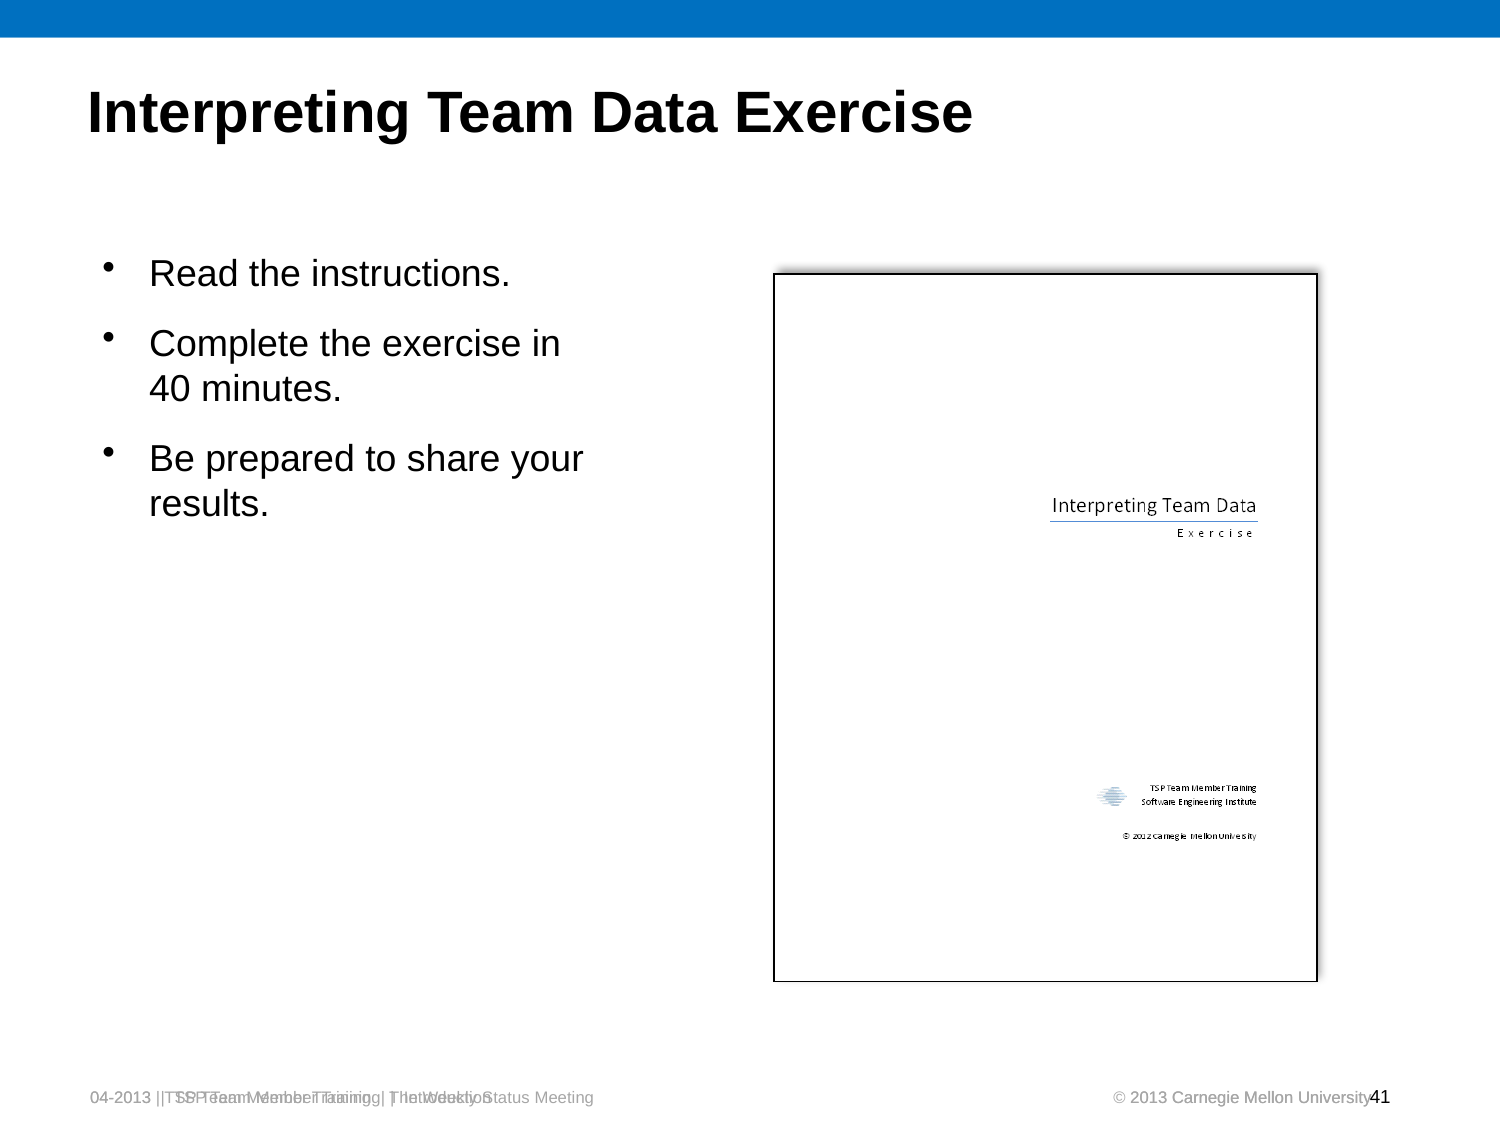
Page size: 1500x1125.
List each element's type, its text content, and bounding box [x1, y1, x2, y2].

text_box Read the instructions. Complete the exercise in 40 minutes. Be prepared to share your results. [87, 241, 630, 602]
picture [774, 274, 1317, 981]
title Interpreting Team Data Exercise [87, 87, 1439, 226]
